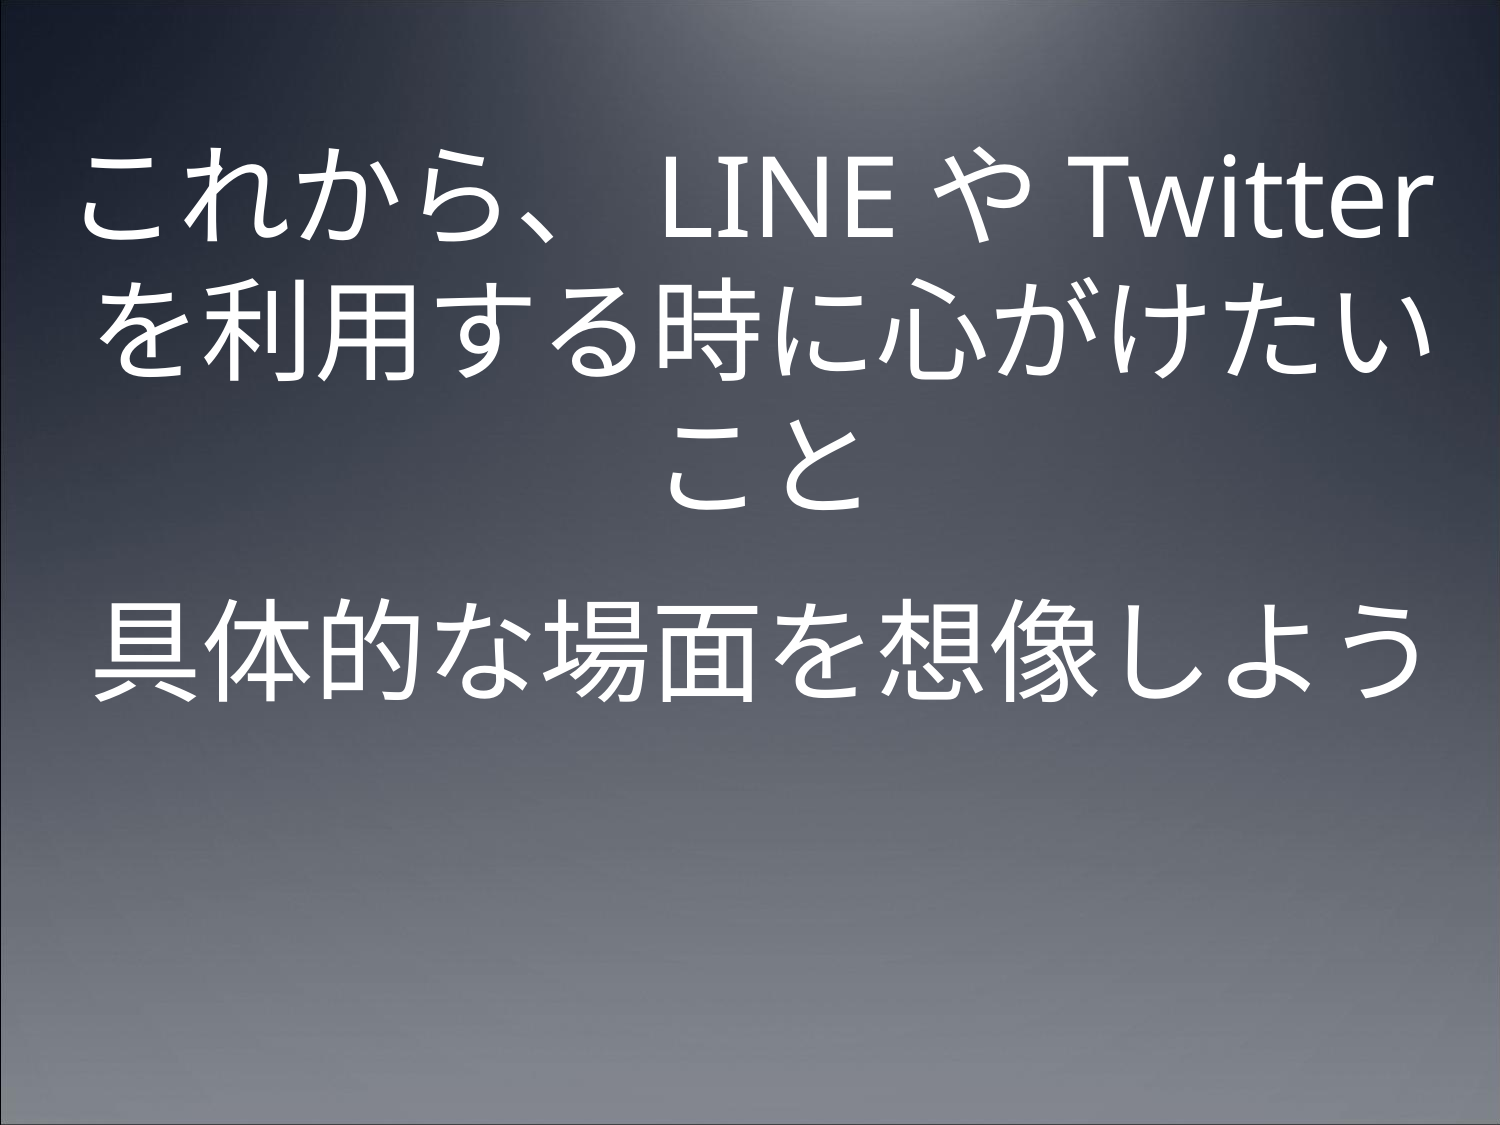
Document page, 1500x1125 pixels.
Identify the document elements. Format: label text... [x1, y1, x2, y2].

text_box 具体的な場面を想像しよう [28, 573, 1500, 723]
picture [0, 0, 1500, 1125]
text_box これから、LINEやTwitterを利用する時に心がけたいこと [28, 117, 1500, 538]
